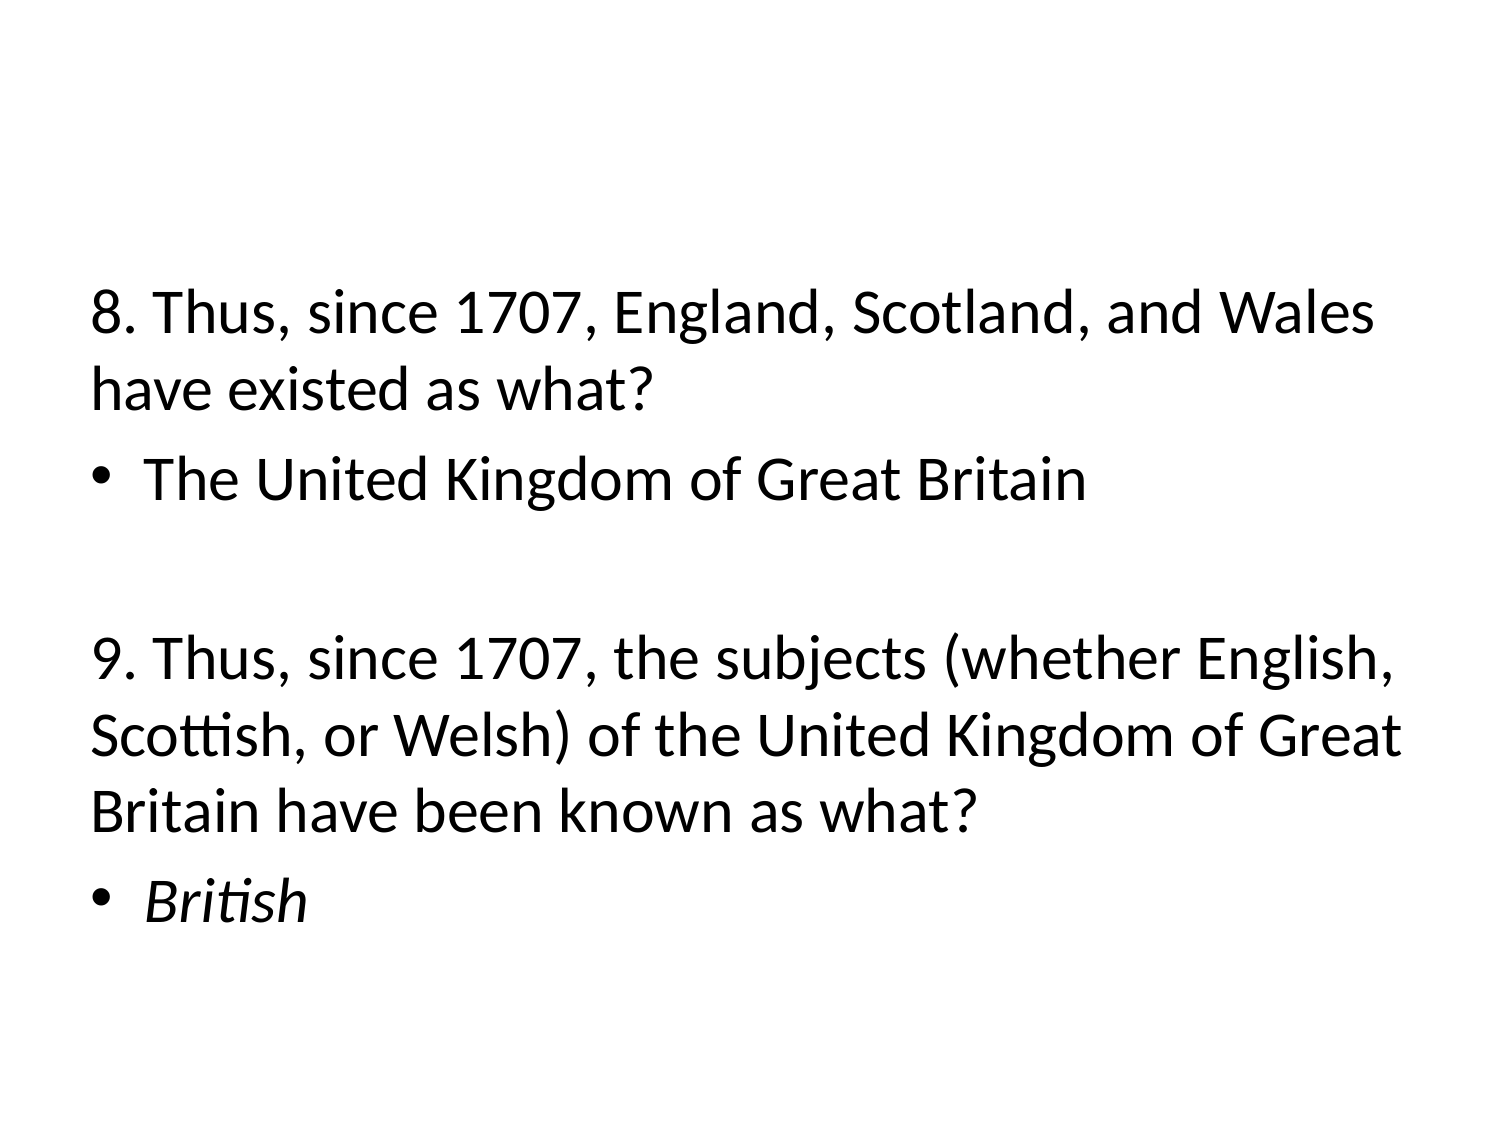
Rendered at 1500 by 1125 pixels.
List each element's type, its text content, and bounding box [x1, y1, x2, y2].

list 8. Thus, since 1707, England, Scotland, and Wales have existed as what? The United Kingdom of Great Britain 9. Thus, since 1707, the subjects (whether English, Scottish, or Welsh) of the United Kingdom of Great Britain have been known as what? British [75, 262, 1425, 1005]
